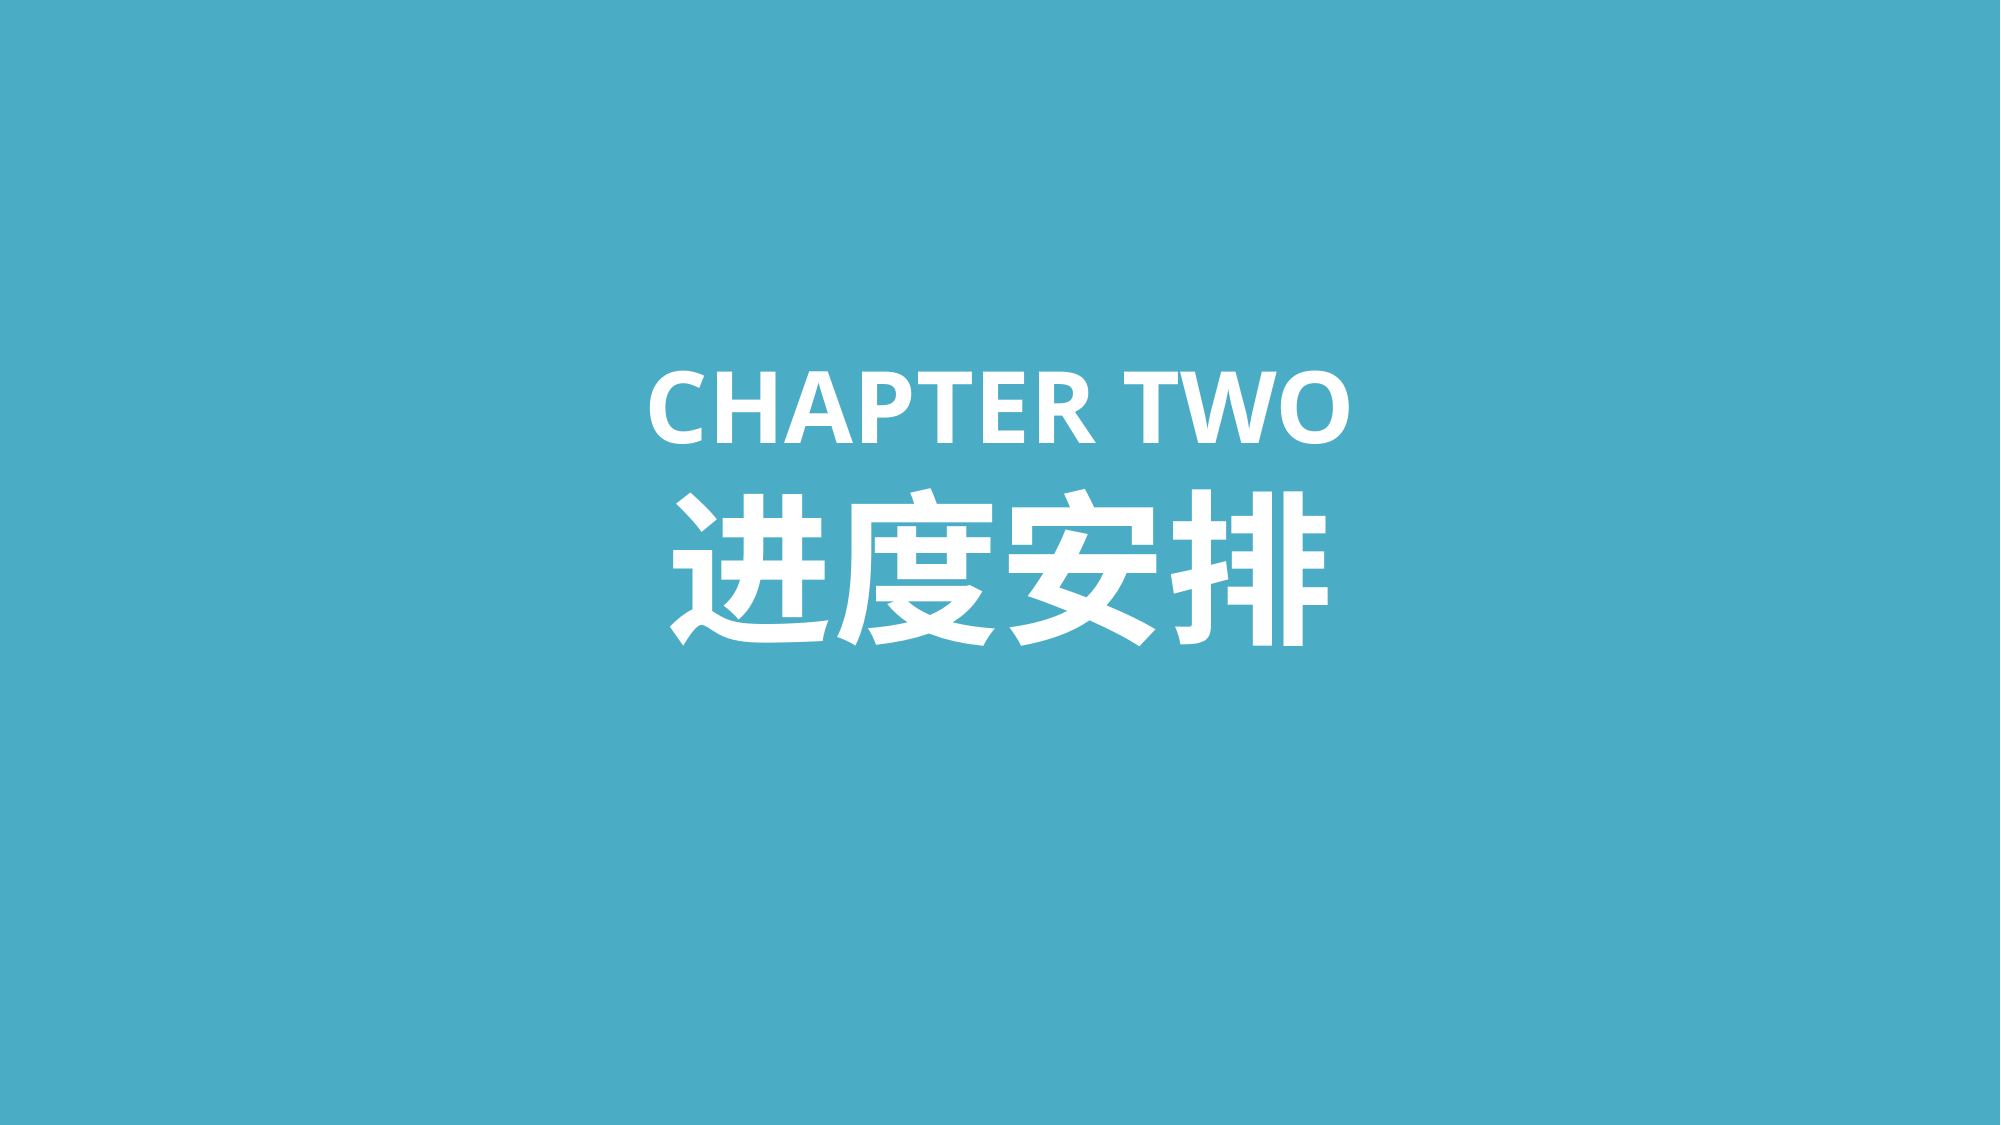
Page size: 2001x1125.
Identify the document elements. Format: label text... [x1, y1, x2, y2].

text_box 进度安排 [468, 479, 1532, 675]
text_box CHAPTER TWO [468, 335, 1532, 471]
